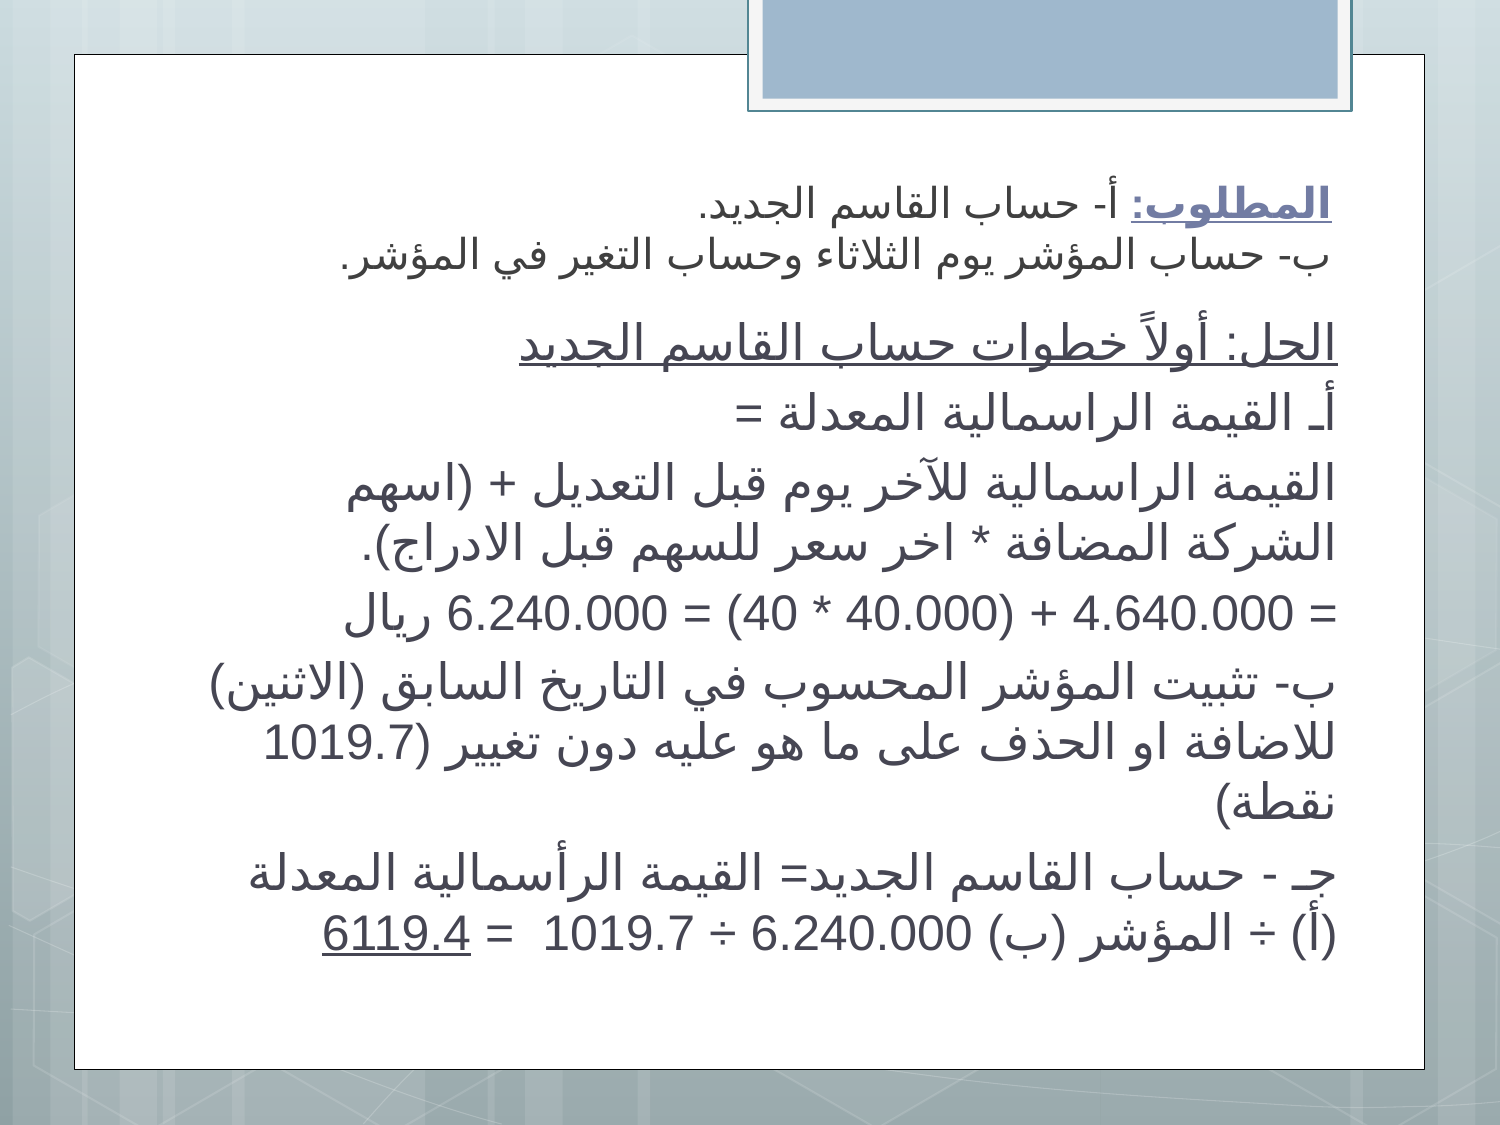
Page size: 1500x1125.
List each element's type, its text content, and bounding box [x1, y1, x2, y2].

title المطلوب: أ- حساب القاسم الجديد. ب- حساب المؤشر يوم الثلاثاء وحساب التغير في المؤشر. [194, 137, 1348, 286]
list الحل: أولاً خطوات حساب القاسم الجديد أـ القيمة الراسمالية المعدلة = القيمة الراسمالية للآخر يوم قبل التعديل + (اسهم الشركة المضافة * اخر سعر للسهم قبل الادراج). = 4.640.000 + (40.000 * 40) = 6.240.000 ريال ب- تثبيت المؤشر المحسوب في التاريخ السابق (الاثنين) للاضافة او الحذف على ما هو عليه دون تغيير (1019.7 نقطة) جـ - حساب القاسم الجديد= القيمة الرأسمالية المعدلة (أ) ÷ المؤشر (ب) 6.240.000 ÷ 1019.7 = 6119.4 [171, 302, 1365, 988]
